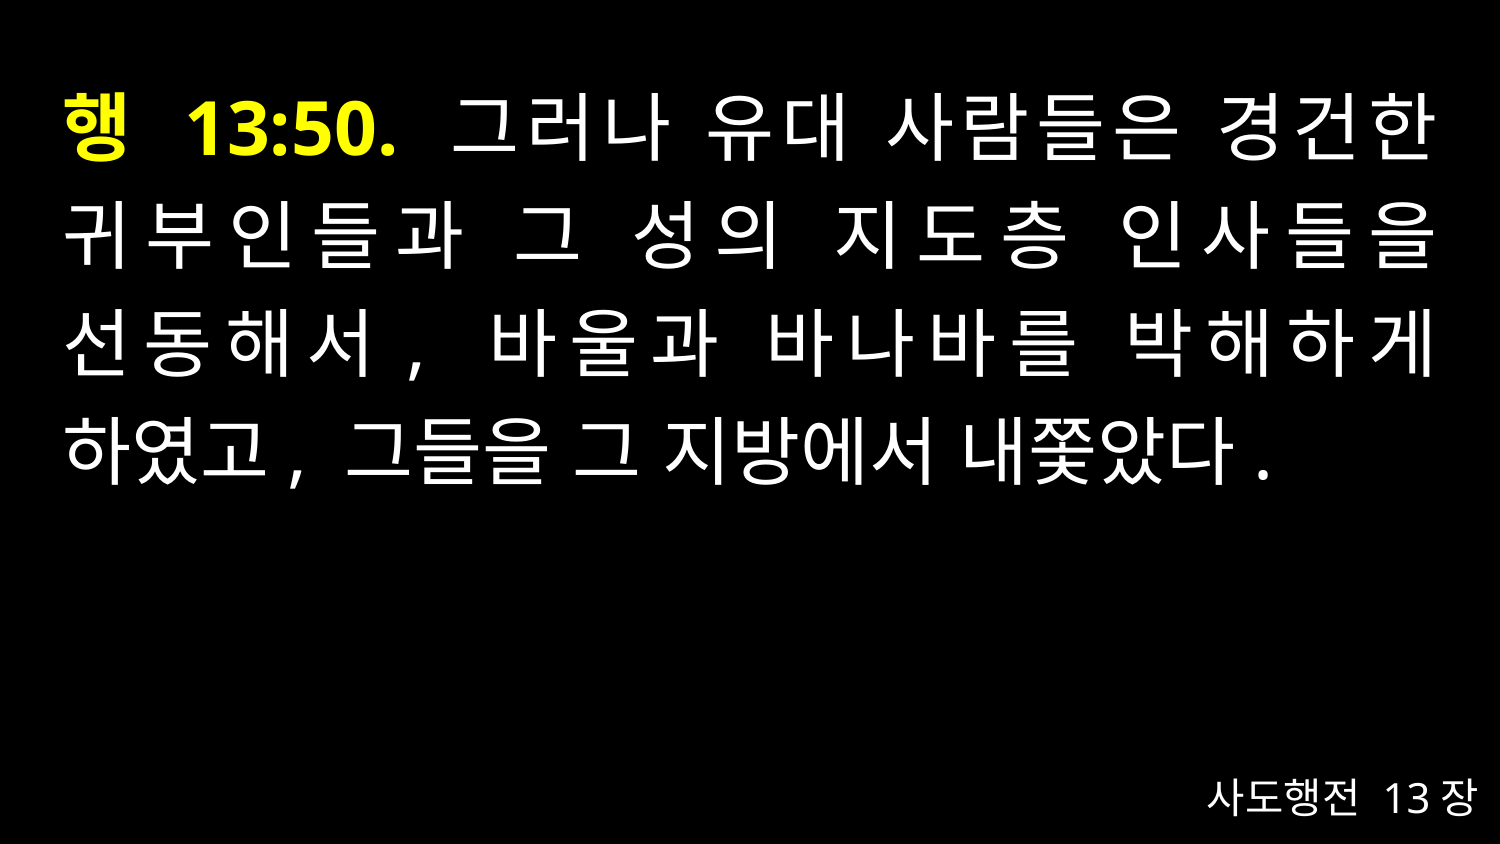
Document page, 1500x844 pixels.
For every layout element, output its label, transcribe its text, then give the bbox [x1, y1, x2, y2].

title 행 13:50. 그러나 유대 사람들은 경건한 귀부인들과 그 성의 지도층 인사들을 선동해서, 바울과 바나바를 박해하게 하였고, 그들을 그 지방에서 내쫓았다. [0, 0, 1500, 844]
subtitle 사도행전 13장 [916, 770, 1500, 844]
